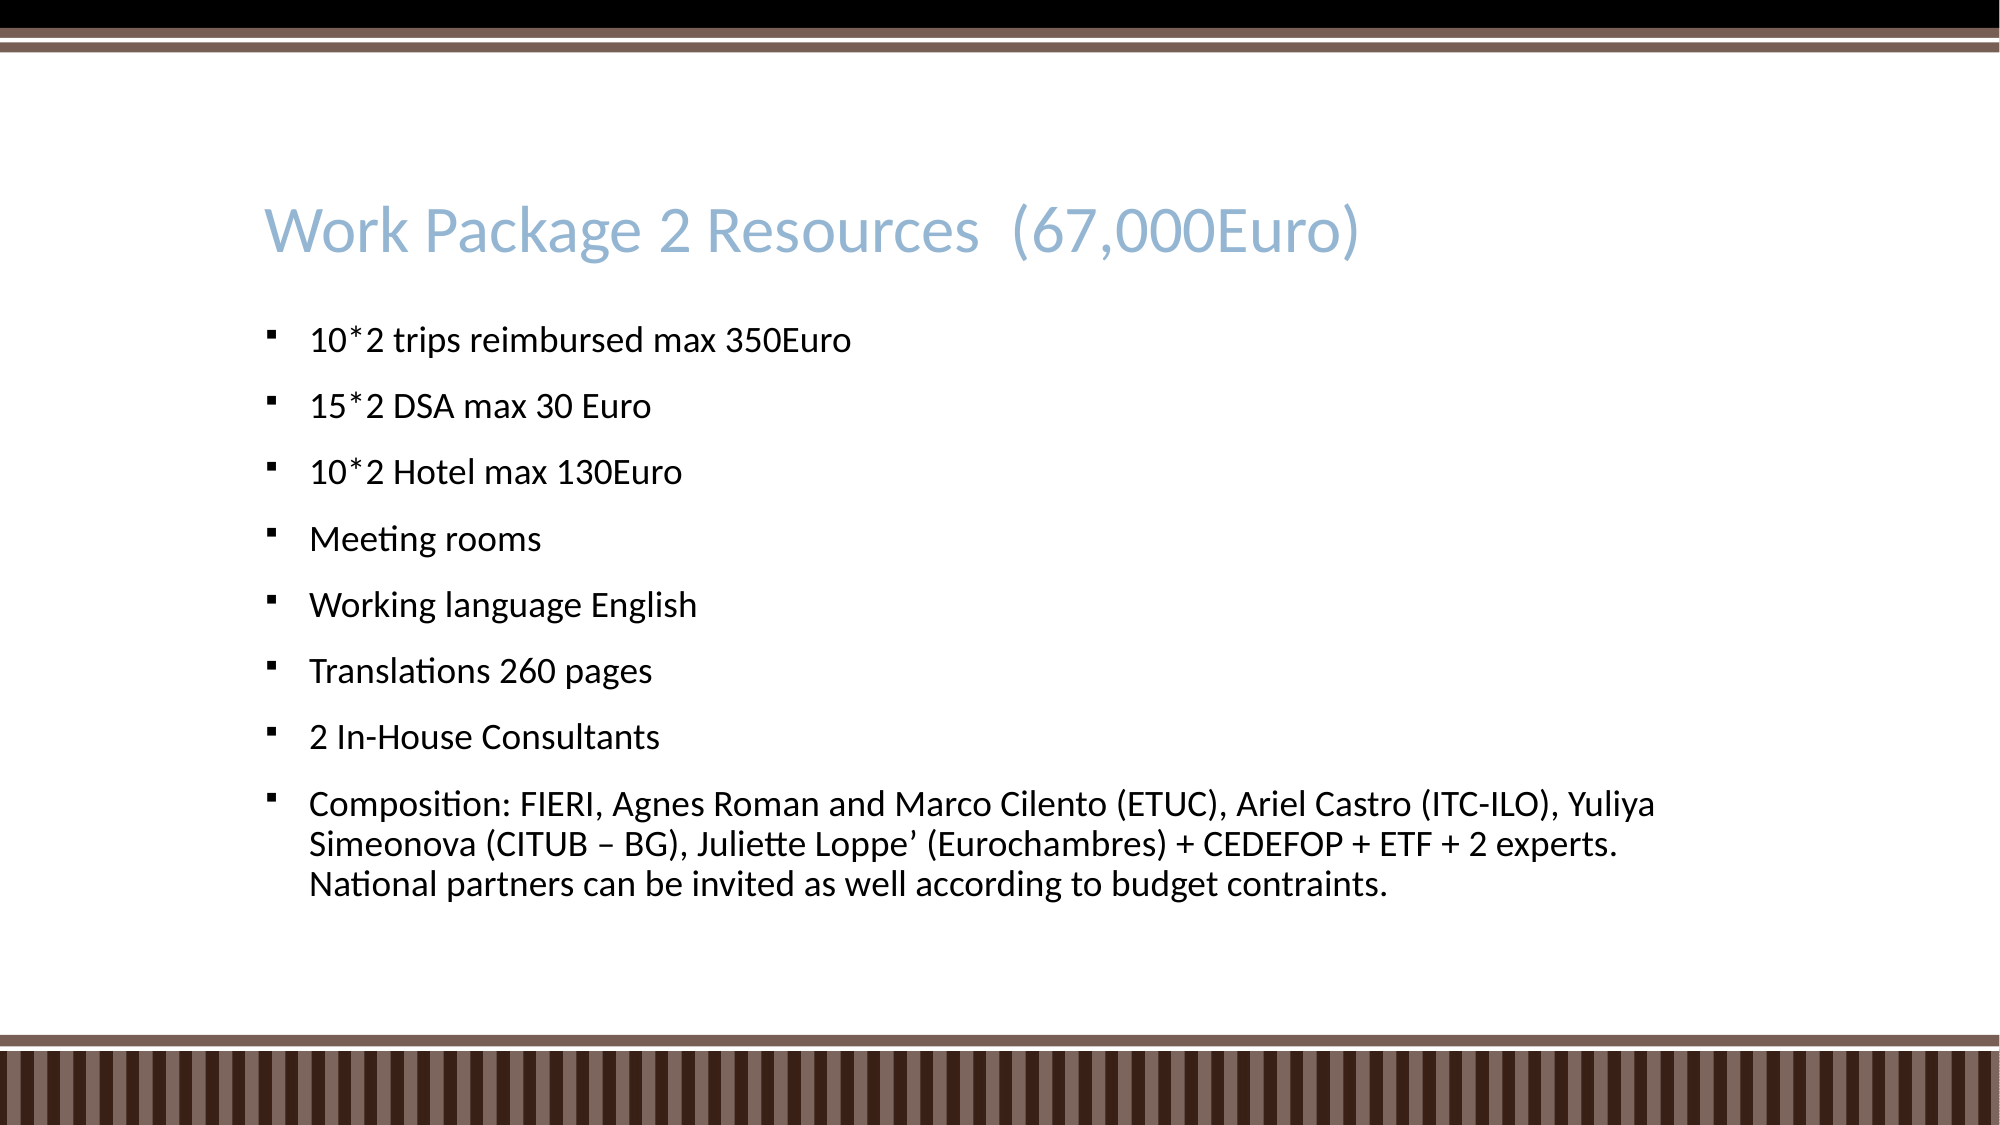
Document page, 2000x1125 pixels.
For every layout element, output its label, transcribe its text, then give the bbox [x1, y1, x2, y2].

list 10*2 trips reimbursed max 350Euro 15*2 DSA max 30 Euro 10*2 Hotel max 130Euro Meeting rooms Working language English Translations 260 pages 2 In-House Consultants Composition: FIERI, Agnes Roman and Marco Cilento (ETUC), Ariel Castro (ITC-ILO), Yuliya Simeonova (CITUB – BG), Juliette Loppe’ (Eurochambres) + CEDEFOP + ETF + 2 experts. National partners can be invited as well according to budget contraints. [249, 312, 1750, 920]
title Work Package 2 Resources (67,000Euro) [249, 99, 1750, 275]
